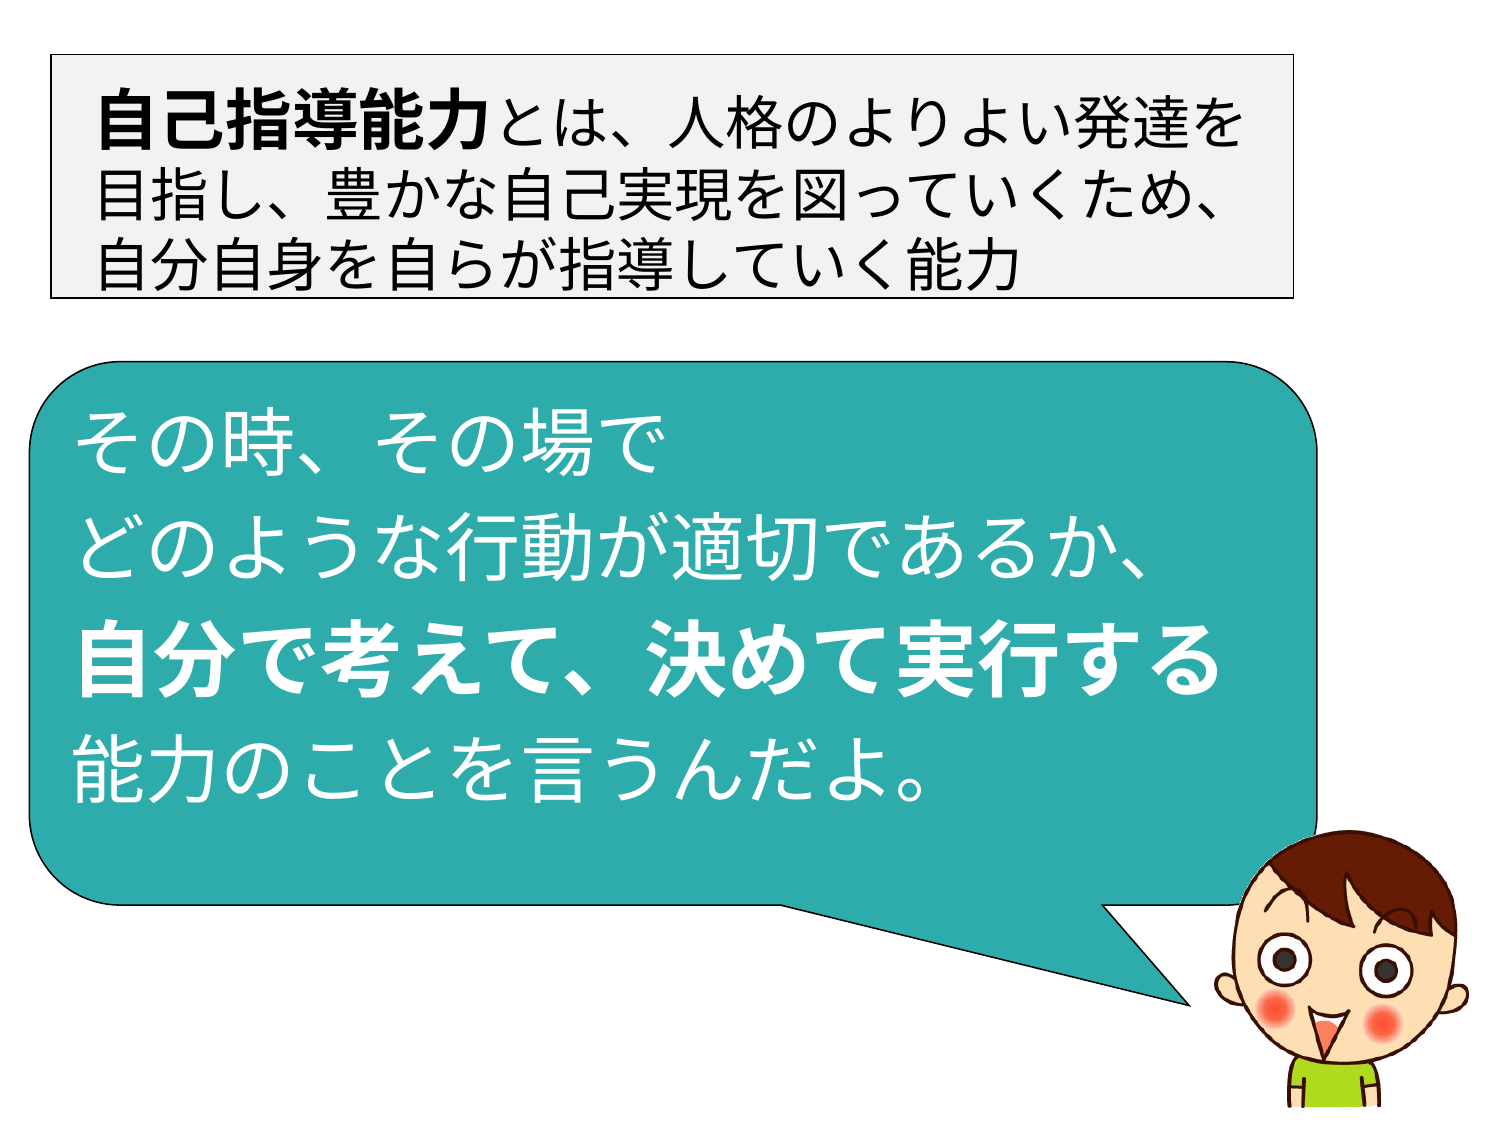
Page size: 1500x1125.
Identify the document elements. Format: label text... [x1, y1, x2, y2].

text_box 自己指導能力とは、人格のよりよい発達を目指し、豊かな自己実現を図っていくため、自分自身を自らが指導していく能力 [50, 54, 1294, 299]
picture [1213, 830, 1469, 1108]
text_box その時、その場で どのような行動が適切であるか、 自分で考えて、決めて実行する 能力のことを言うんだよ。 [29, 361, 1317, 1006]
